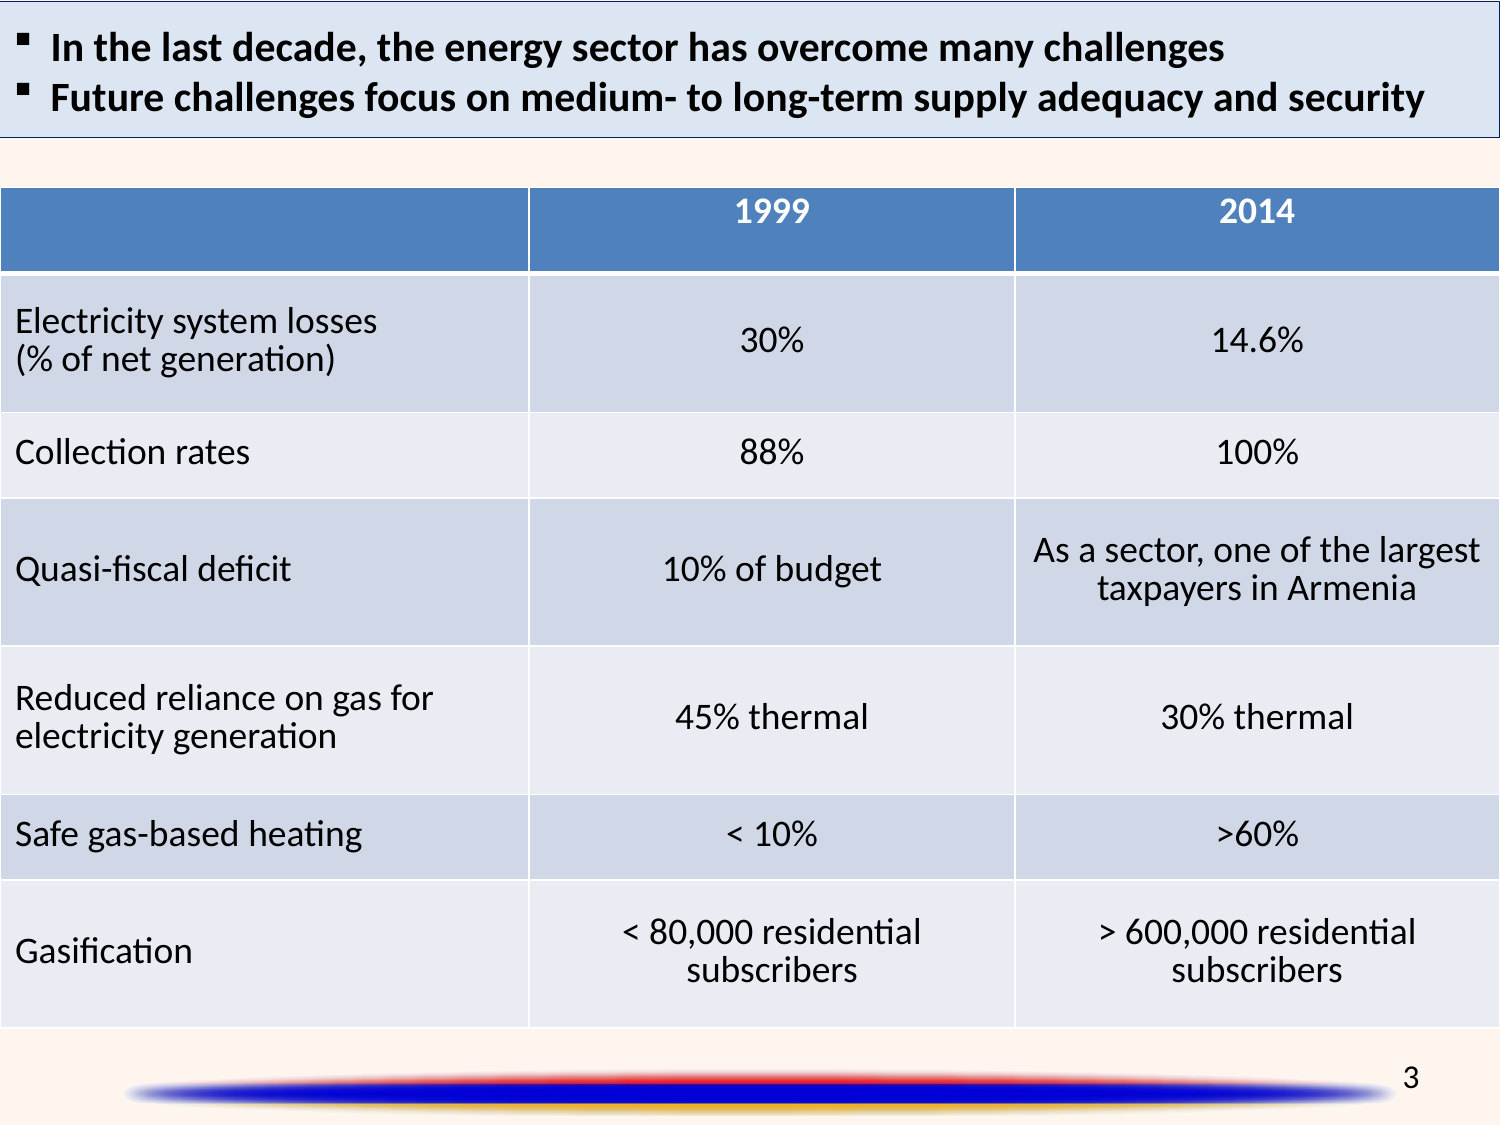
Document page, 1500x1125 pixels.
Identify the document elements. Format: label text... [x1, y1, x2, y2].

table_cell < 10% [530, 795, 1014, 879]
table_cell Gasification [1, 881, 528, 1027]
table_cell 14.6% [1016, 276, 1499, 412]
table_cell 45% thermal [530, 647, 1014, 794]
table_cell 88% [530, 413, 1014, 497]
table_cell 100% [1016, 413, 1499, 497]
table_header 1999 [530, 188, 1014, 271]
table_cell Quasi-fiscal deficit [1, 499, 528, 645]
table_cell < 80,000 residential subscribers [530, 881, 1014, 1027]
table_cell 30% thermal [1016, 647, 1499, 794]
table_cell 10% of budget [530, 499, 1014, 645]
table_cell As a sector, one of the largest taxpayers in Armenia [1016, 499, 1499, 645]
table_cell Electricity system losses (% of net generation) [1, 276, 528, 412]
table_cell >60% [1016, 795, 1499, 879]
table_cell > 600,000 residential subscribers [1016, 881, 1499, 1027]
table_header [1, 188, 528, 271]
table_cell Collection rates [1, 413, 528, 497]
table_cell Safe gas-based heating [1, 795, 528, 879]
picture [92, 1065, 1405, 1116]
table_header 2014 [1016, 188, 1499, 271]
table_cell 30% [530, 276, 1014, 412]
text_box In the last decade, the energy sector has overcome many challenges Future challenges focus on medium- to long-term supply adequacy and security [0, 0, 1500, 140]
slide_number 3 [1348, 1045, 1474, 1105]
table_cell Reduced reliance on gas for electricity generation [1, 647, 528, 794]
